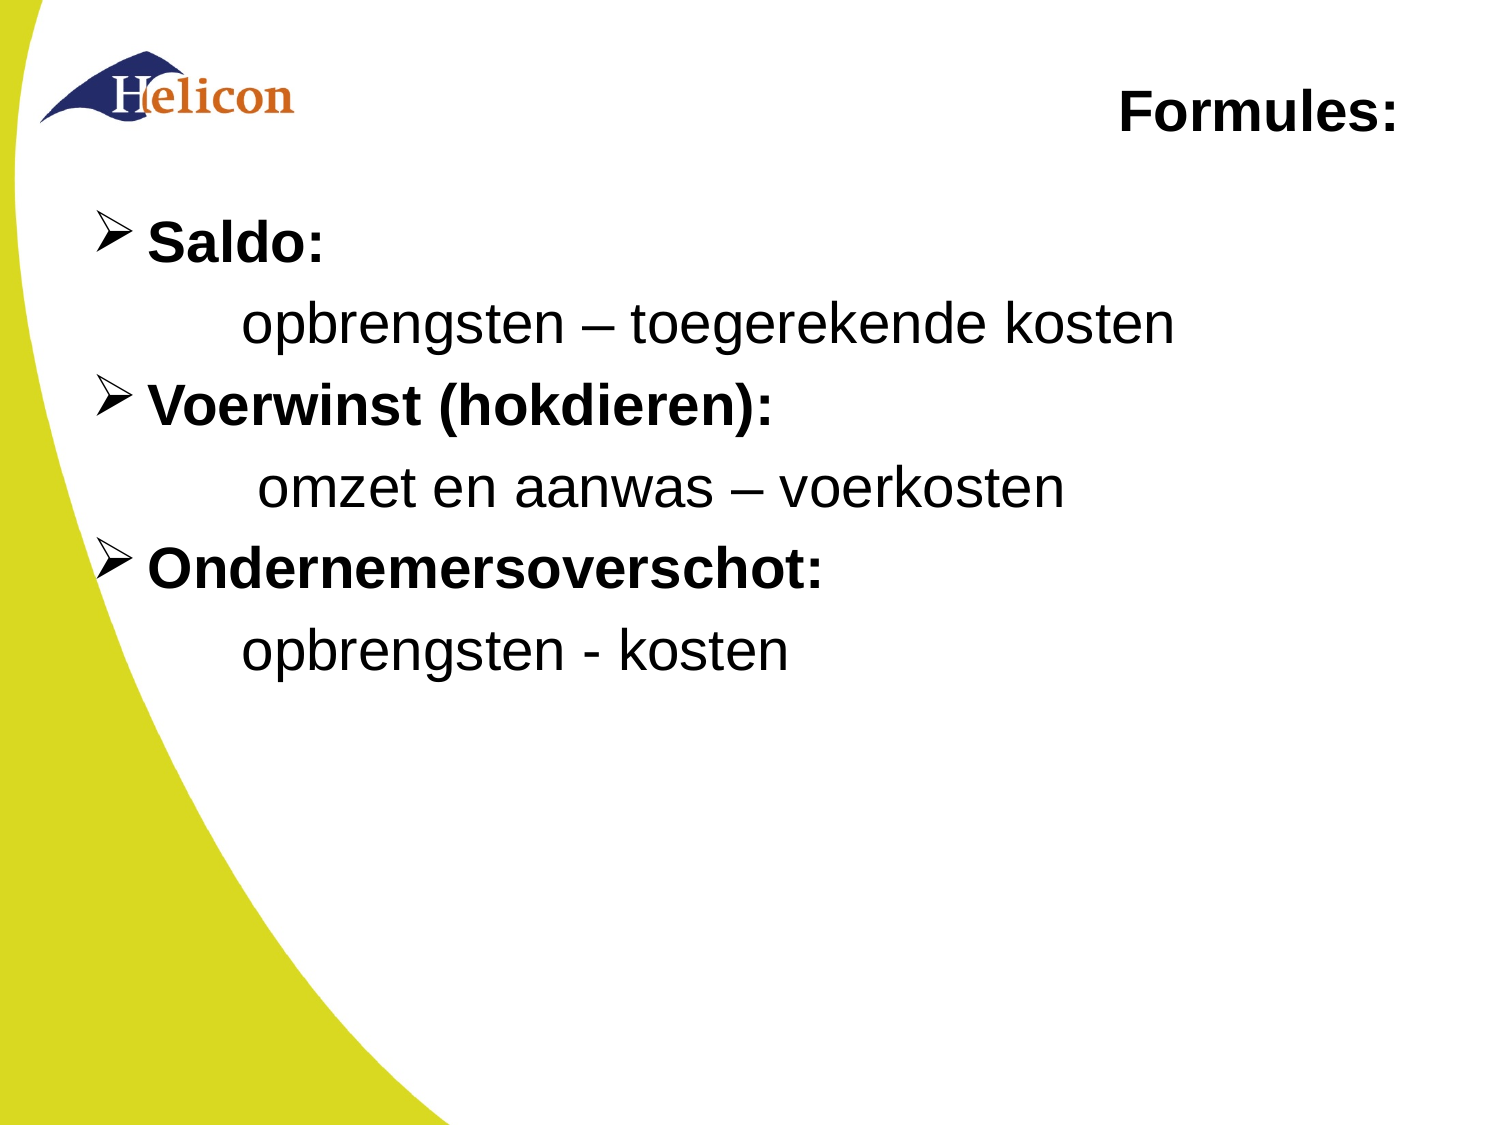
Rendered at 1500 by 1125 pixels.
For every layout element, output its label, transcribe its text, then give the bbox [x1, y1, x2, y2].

picture [0, 0, 1500, 1125]
list Saldo: opbrengsten – toegerekende kosten Voerwinst (hokdieren): omzet en aanwas – voerkosten Ondernemersoverschot: opbrengsten - kosten [76, 196, 1425, 1005]
title Formules: [324, 54, 1415, 161]
